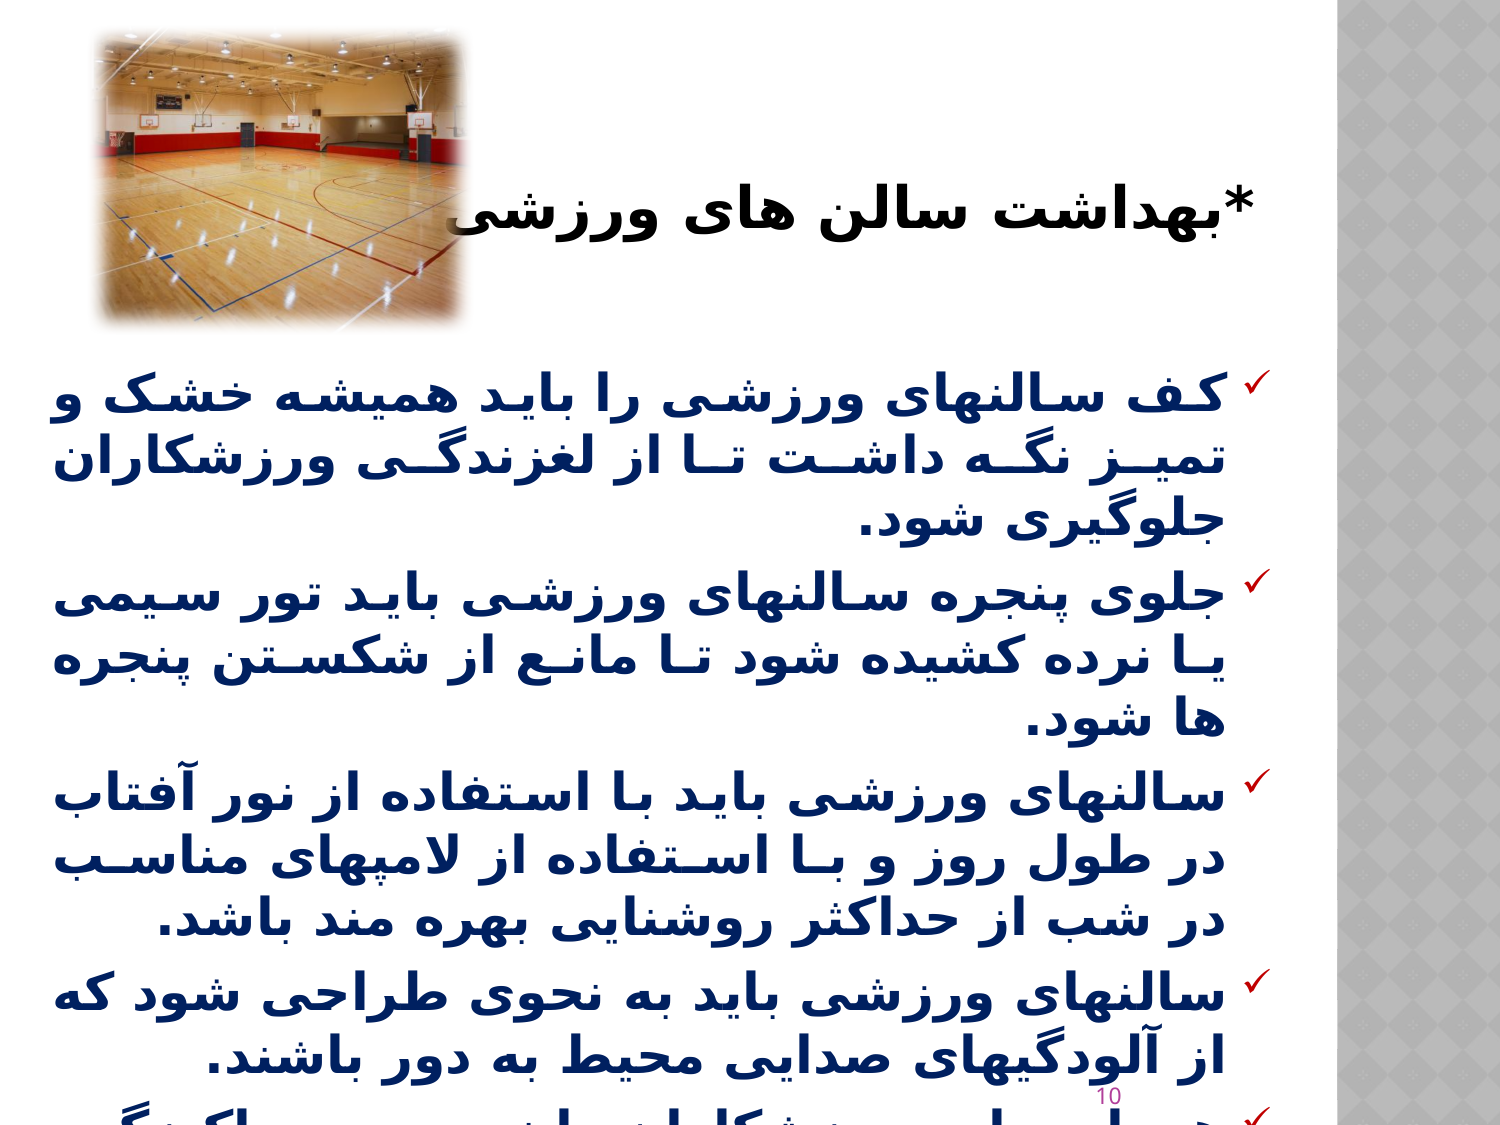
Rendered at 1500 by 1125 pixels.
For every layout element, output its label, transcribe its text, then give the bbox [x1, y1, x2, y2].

title *بهداشت سالن های ورزشی : [75, 52, 80, 240]
list کف سالنهای ورزشی را باید همیشه خشک و تمیز نگه داشت تا از لغزندگی ورزشکاران جلوگیری شود. جلوی پنجره سالنهای ورزشی باید تور سیمی یا نرده کشیده شود تا مانع از شکستن پنجره ها شود. سالنهای ورزشی باید با استفاده از نور آفتاب در طول روز و با استفاده از لامپهای مناسب در شب از حداکثر روشنایی بهره مند باشد. سالنهای ورزشی باید به نحوی طراحی شود که از آلودگیهای صدایی محیط به دور باشند. همواره باید ورزشکاران را نسبت به پاکیزگی سالنها آموزش و تشویق کرد. [37, 351, 1288, 1113]
title *بهداشت سالن های ورزشی : [481, 52, 1263, 240]
slide_number 10 [1025, 1075, 1122, 1113]
picture [86, 24, 476, 336]
